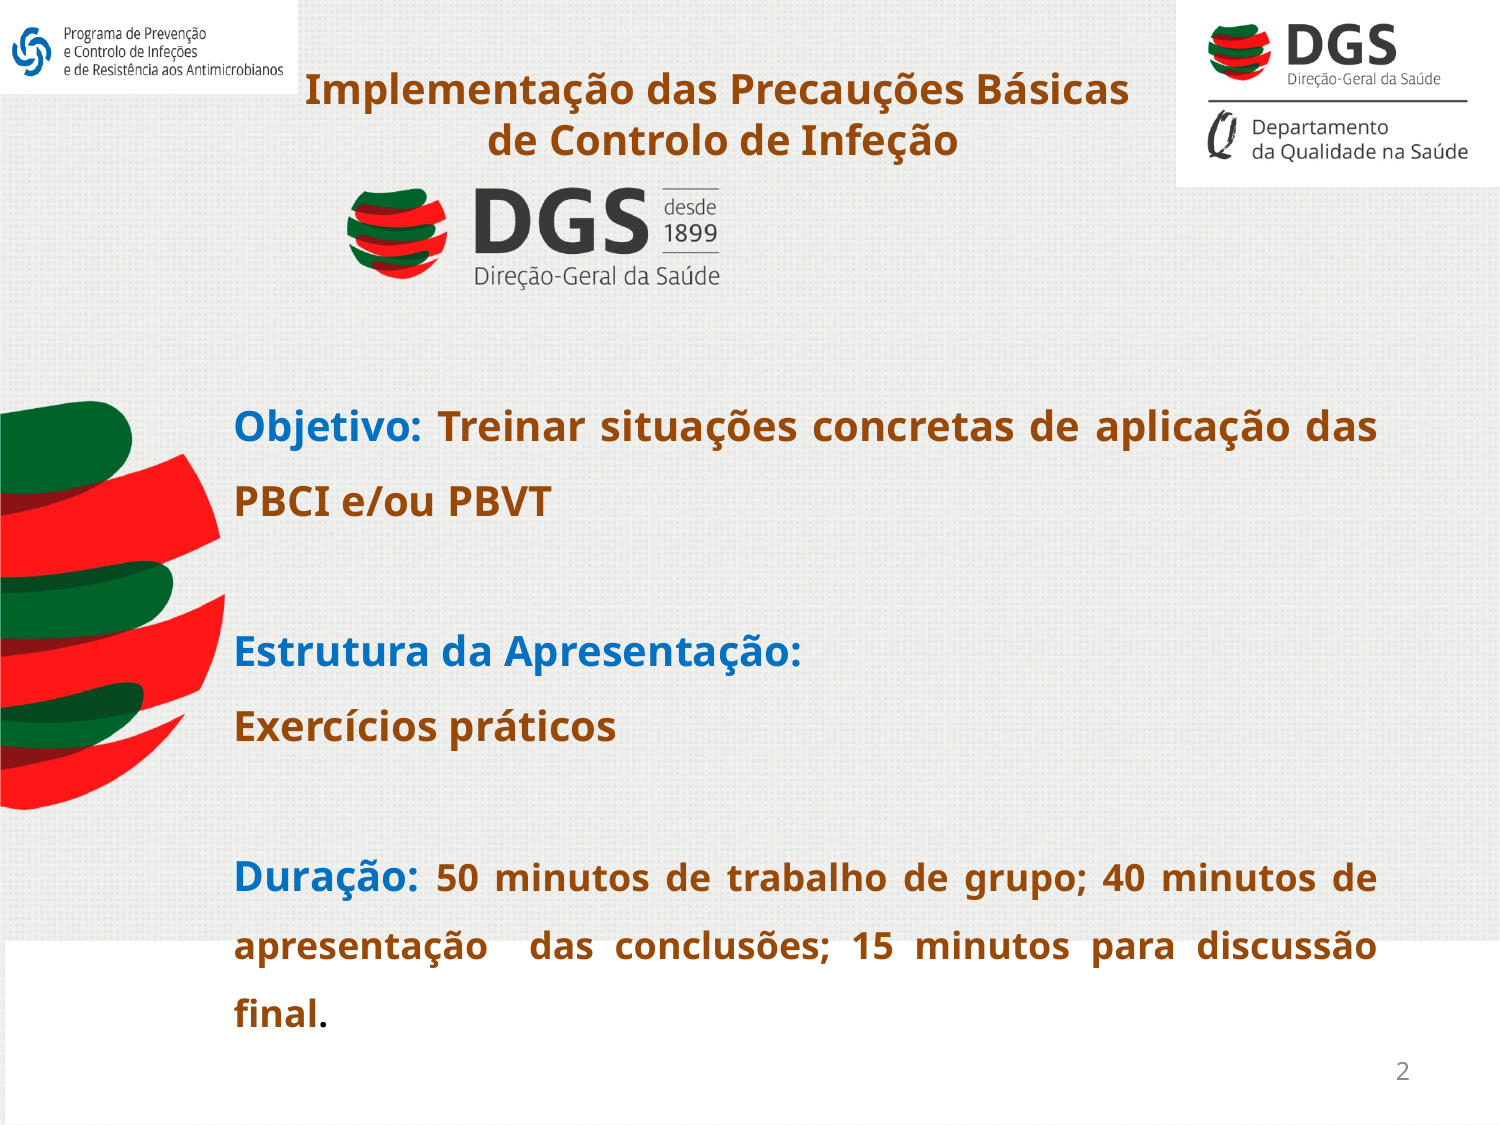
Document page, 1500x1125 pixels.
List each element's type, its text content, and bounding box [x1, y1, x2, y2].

picture [0, 0, 1500, 1125]
slide_number 2 [1074, 1042, 1425, 1103]
text_box Objetivo: Treinar situações concretas de aplicação das PBCI e/ou PBVT Estrutura da Apresentação: Exercícios práticos Duração: 50 minutos de trabalho de grupo; 40 minutos de apresentação das conclusões; 15 minutos para discussão final. [218, 299, 1394, 1043]
text_box Implementação das Precauções Básicas de Controlo de Infeção [290, 55, 1157, 171]
